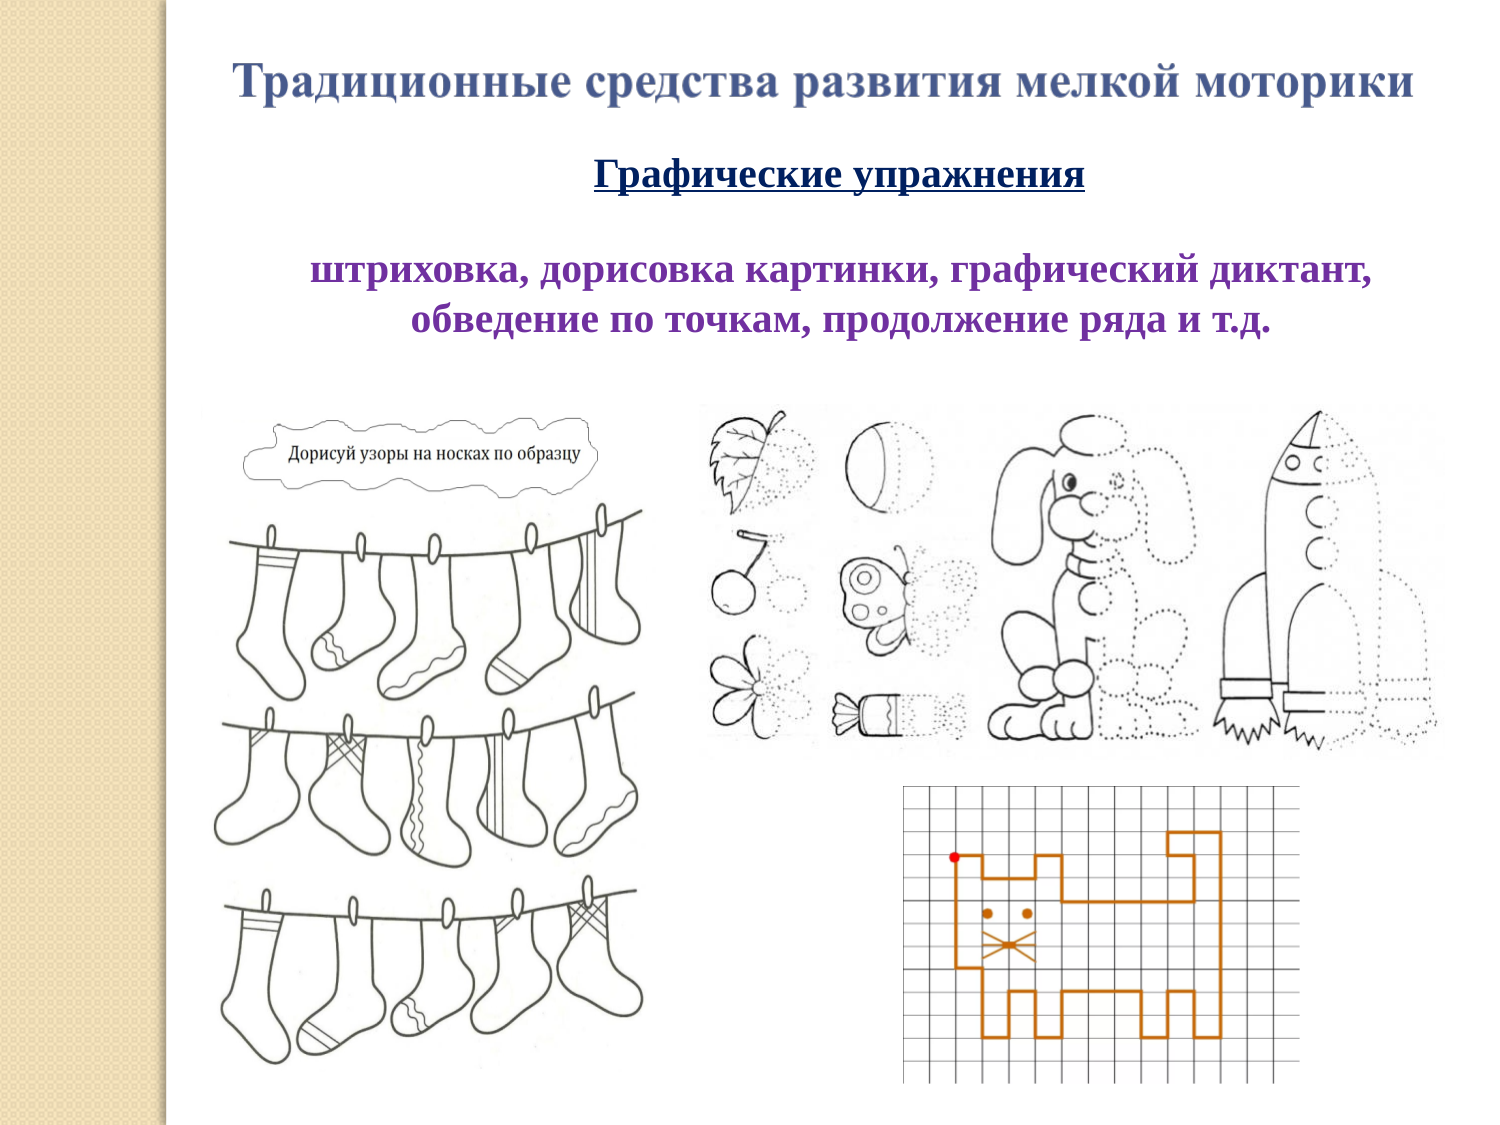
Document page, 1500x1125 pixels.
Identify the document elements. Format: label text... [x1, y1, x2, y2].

picture [200, 33, 1445, 139]
picture [200, 404, 668, 1084]
text_box штриховка, дорисовка картинки, графический диктант, обведение по точкам, продолжение ряда и т.д. [237, 233, 1445, 349]
text_box Графические упражнения [201, 138, 1478, 204]
picture [699, 404, 1445, 760]
picture [903, 786, 1300, 1084]
